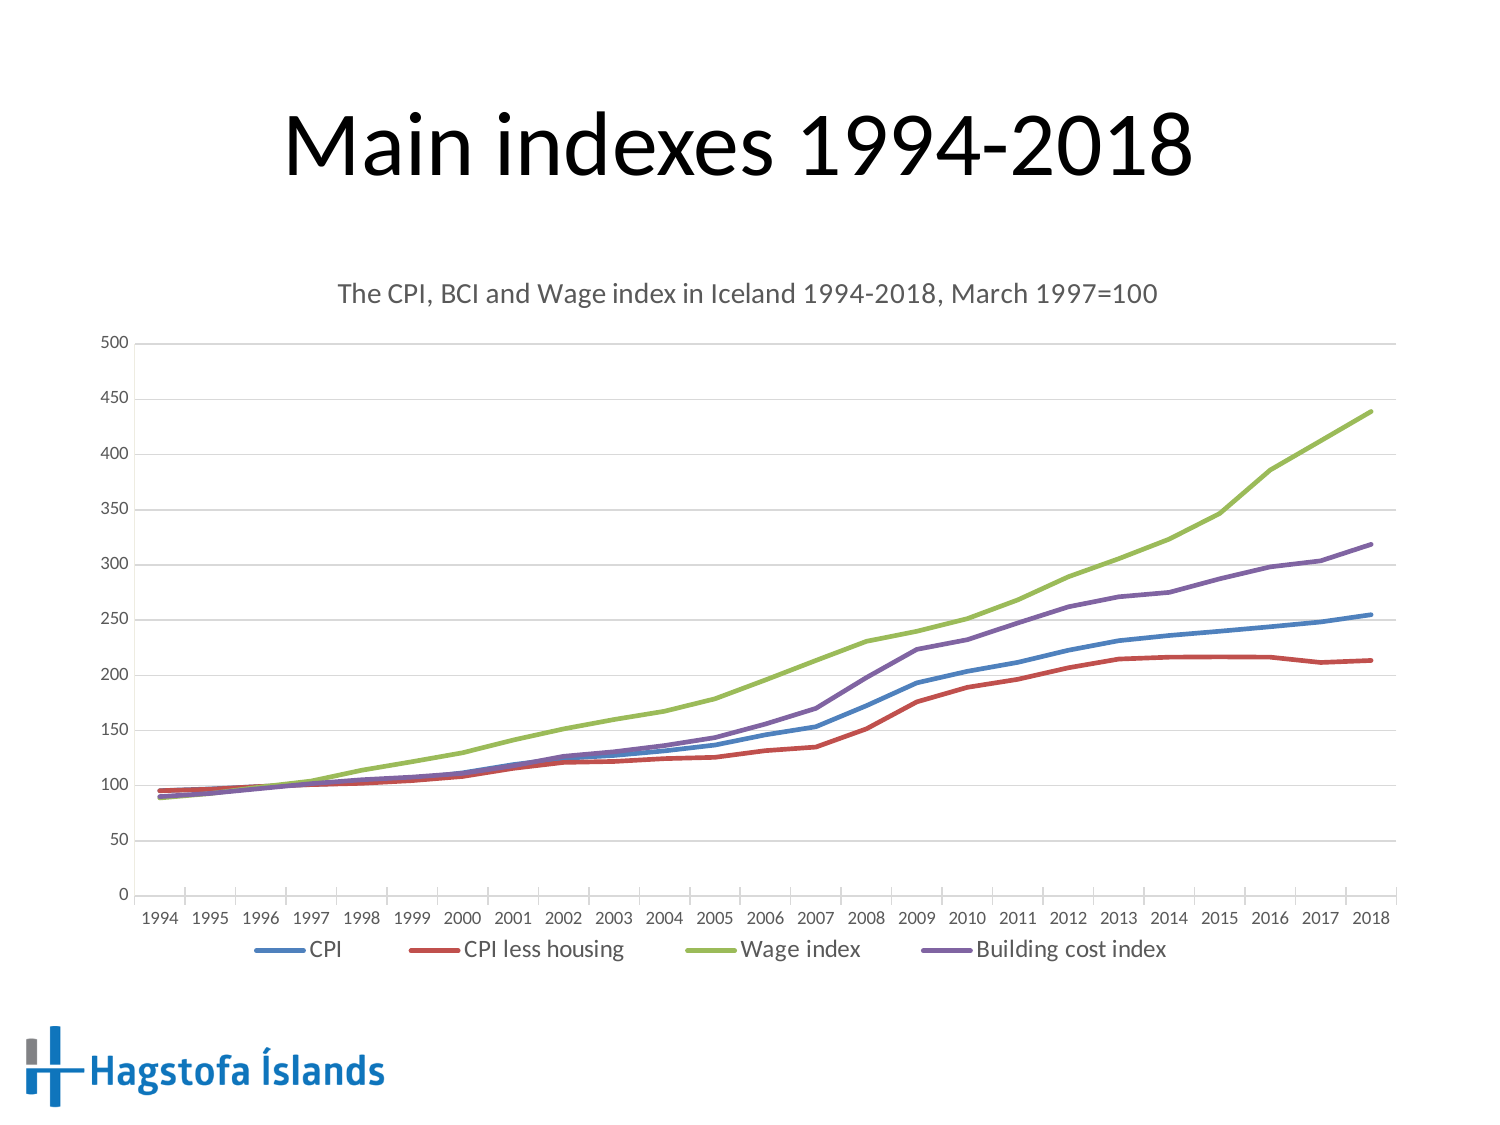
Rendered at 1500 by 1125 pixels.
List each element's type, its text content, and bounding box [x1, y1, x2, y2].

title Main indexes 1994-2018 [75, 45, 1425, 233]
picture [24, 1024, 386, 1109]
chart [73, 249, 1424, 993]
